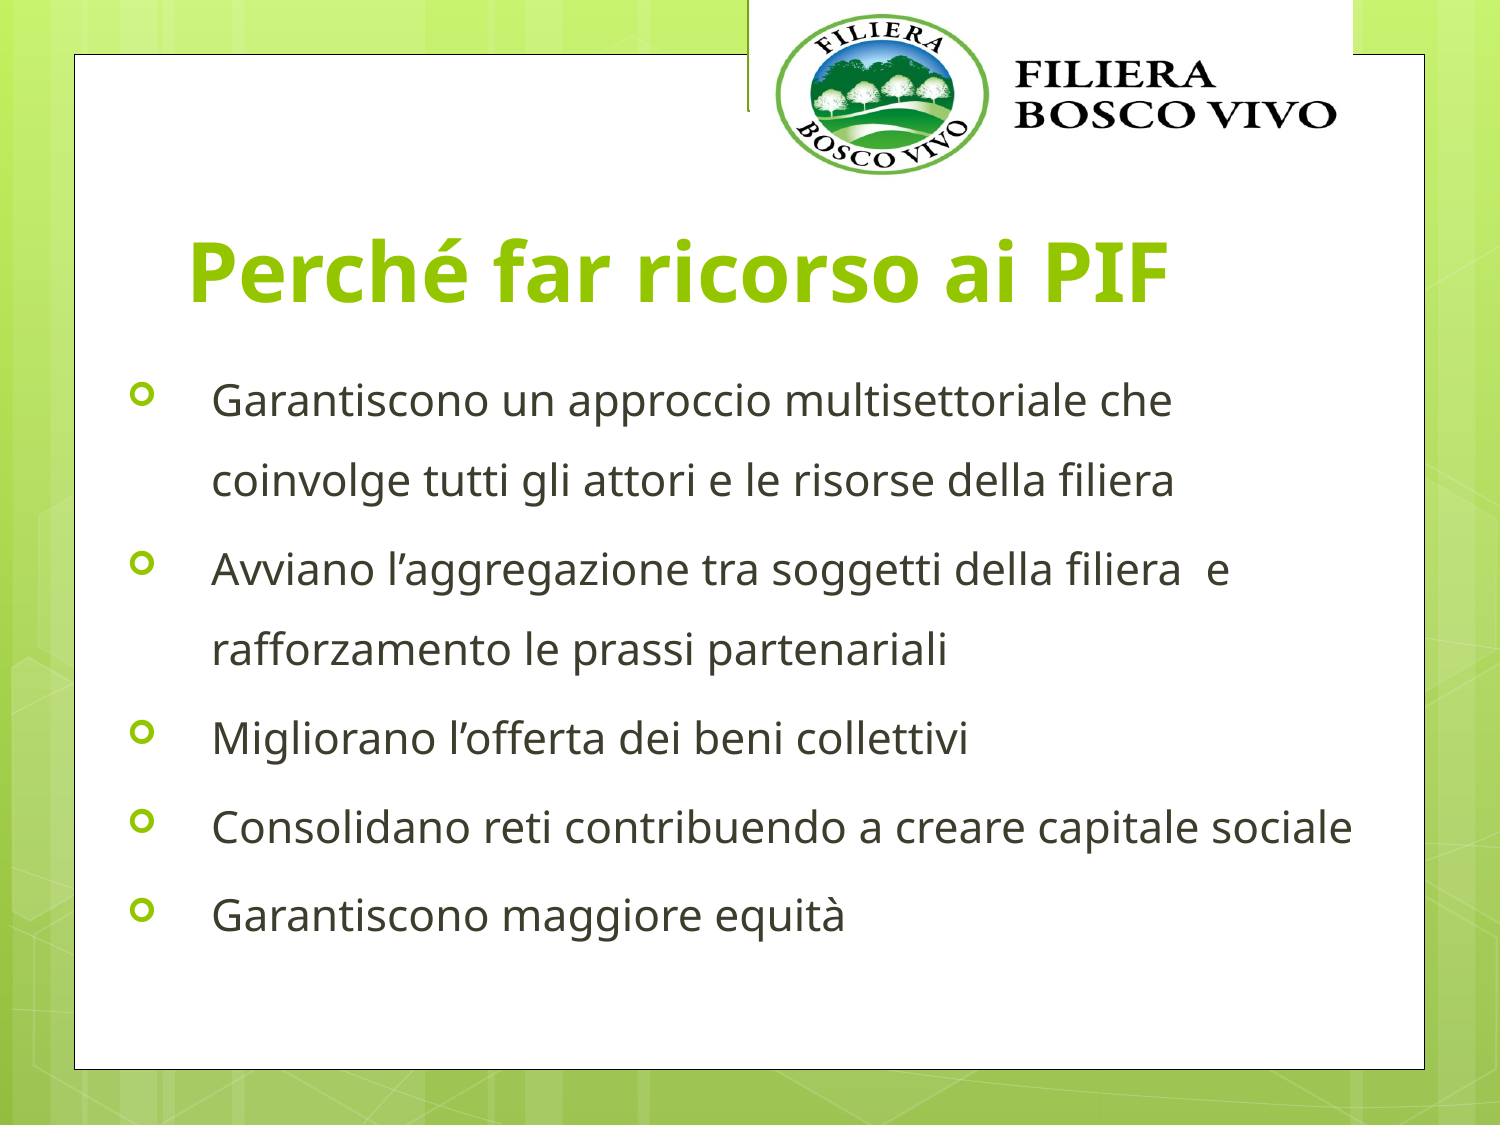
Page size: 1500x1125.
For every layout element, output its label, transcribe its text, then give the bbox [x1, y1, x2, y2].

title Perché far ricorso ai PIF [171, 149, 1324, 327]
list Garantiscono un approccio multisettoriale che coinvolge tutti gli attori e le risorse della filiera Avviano l’aggregazione tra soggetti della filiera e rafforzamento le prassi partenariali Migliorano l’offerta dei beni collettivi Consolidano reti contribuendo a creare capitale sociale Garantiscono maggiore equità [112, 338, 1400, 1012]
picture [749, 0, 1353, 185]
